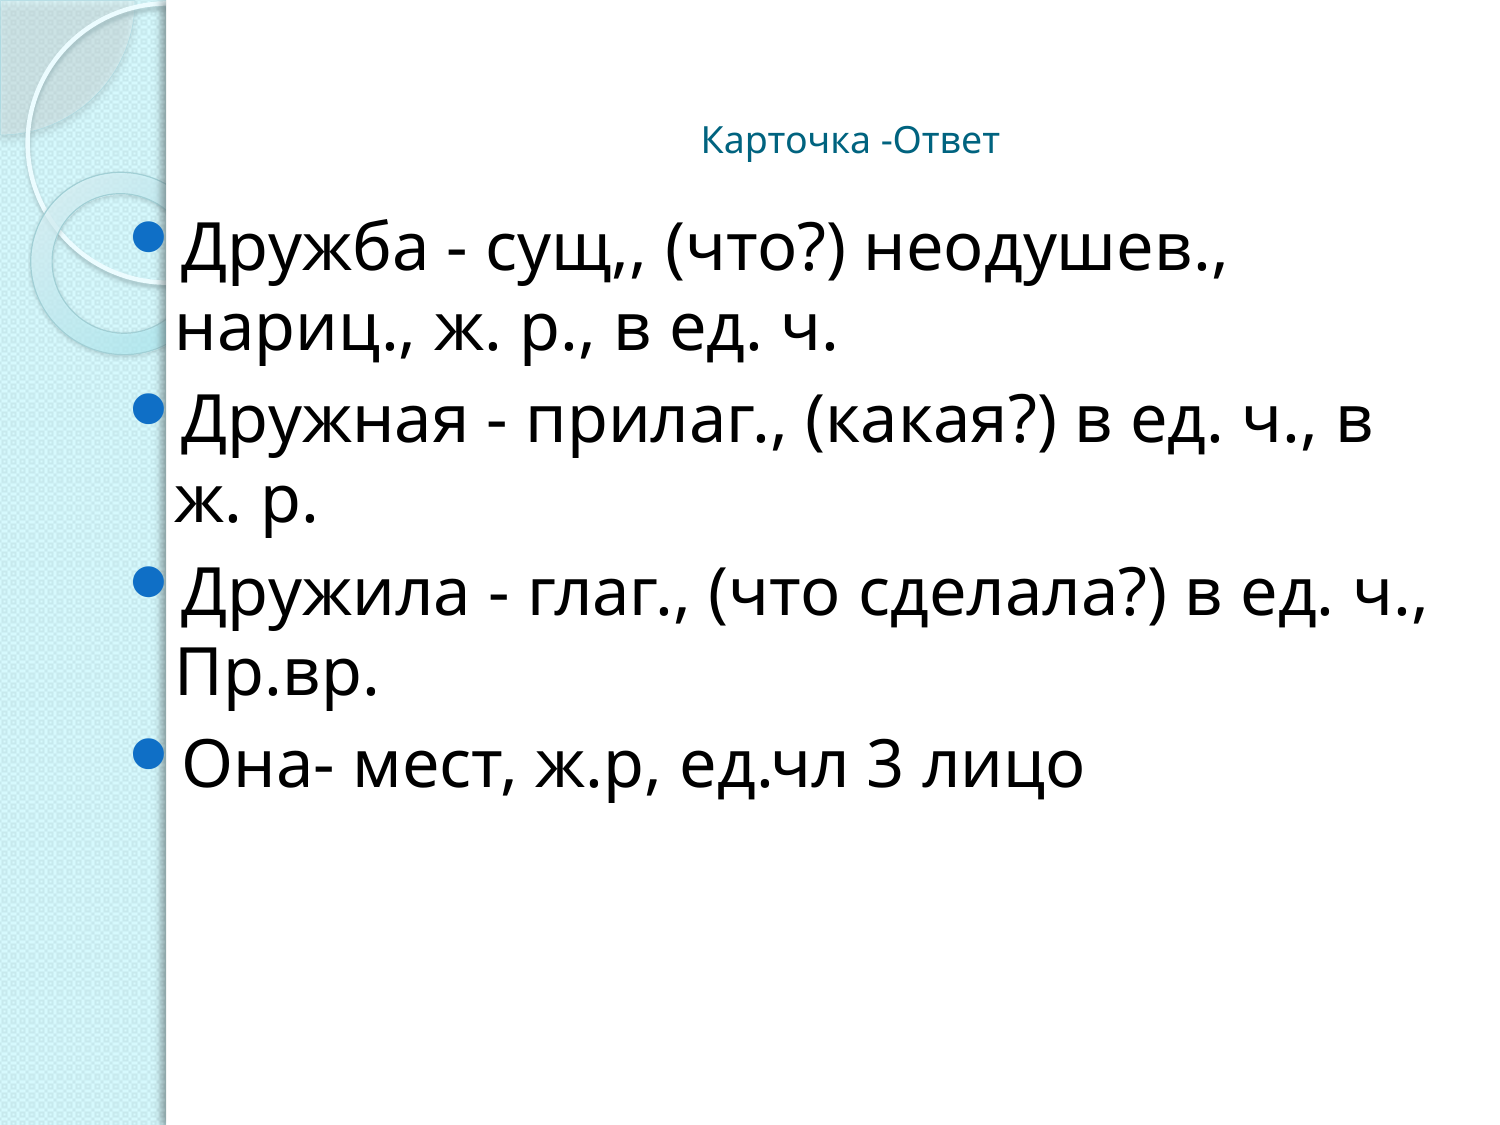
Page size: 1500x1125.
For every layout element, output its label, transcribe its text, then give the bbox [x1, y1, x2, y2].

list Дружба - сущ,, (что?) неодушев., нариц., ж. р., в ед. ч. Дружная - прилаг., (какая?) в ед. ч., в ж. р. Дружила - глаг., (что сделала?) в ед. ч., Пр.вр. Она- мест, ж.р, ед.чл 3 лицо [100, 196, 1466, 1025]
title Карточка -Ответ [235, 45, 1466, 196]
